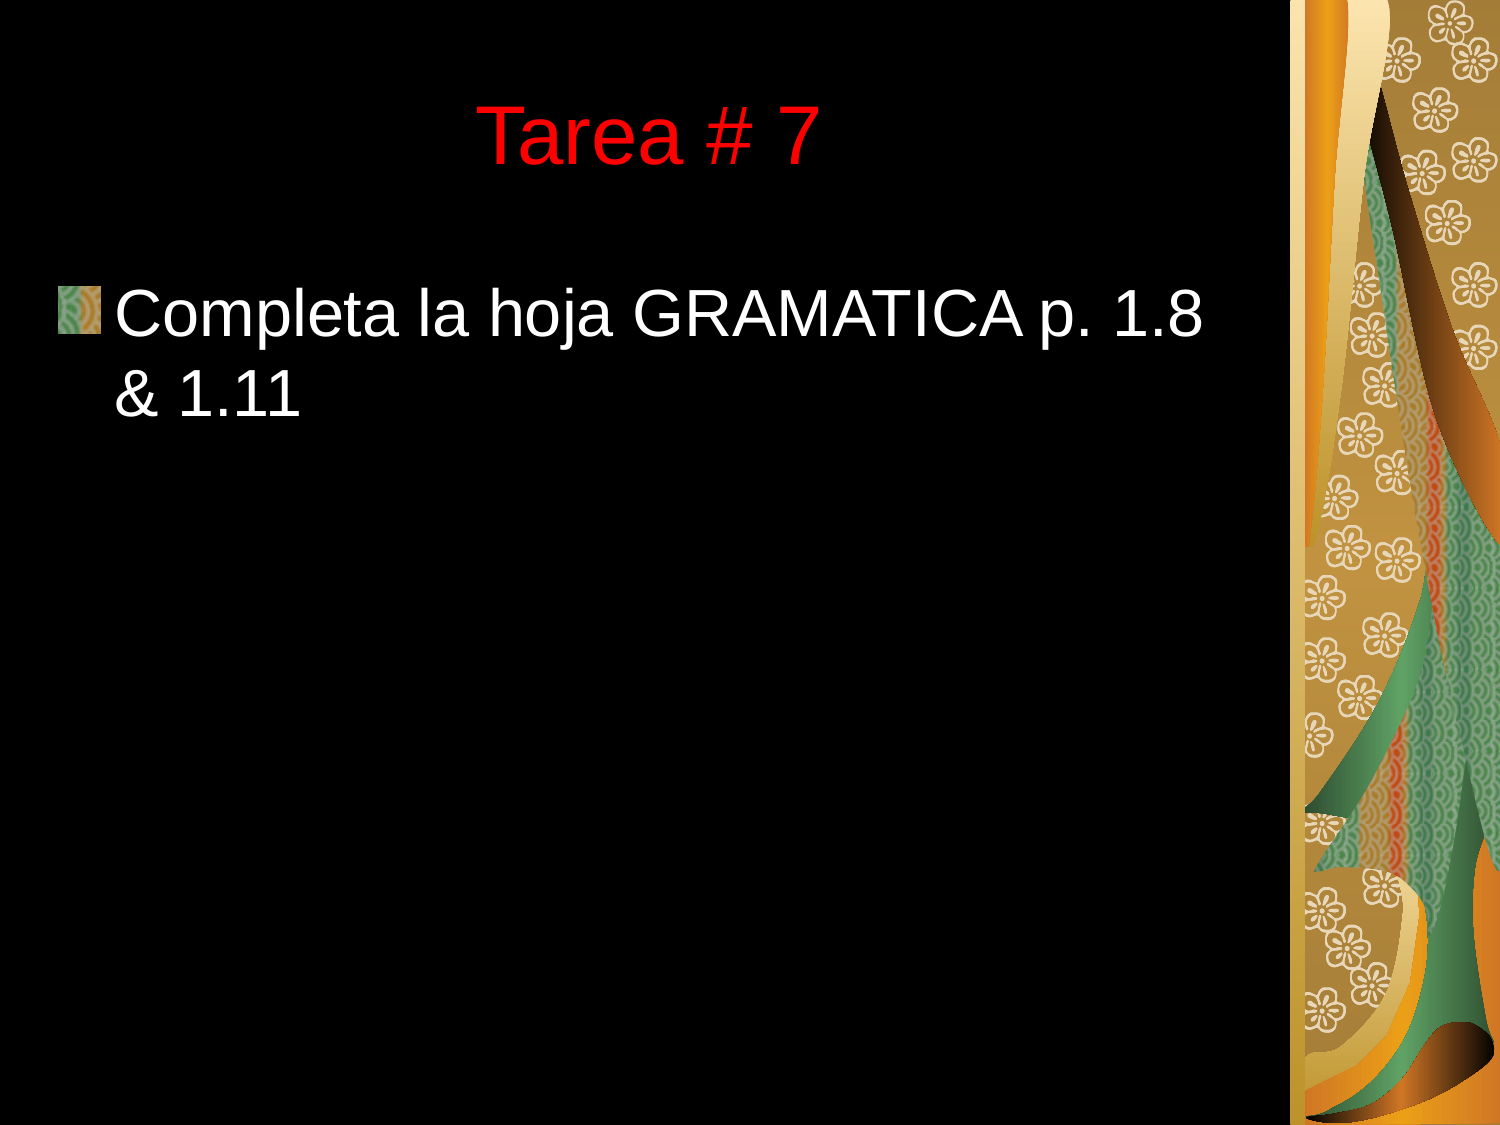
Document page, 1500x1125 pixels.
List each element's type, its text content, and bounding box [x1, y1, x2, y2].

title Tarea # 7 [35, 37, 1263, 225]
picture [58, 286, 101, 334]
list Completa la hoja GRAMATICA p. 1.8 & 1.11 [43, 262, 1255, 1000]
picture [1314, 144, 1500, 936]
